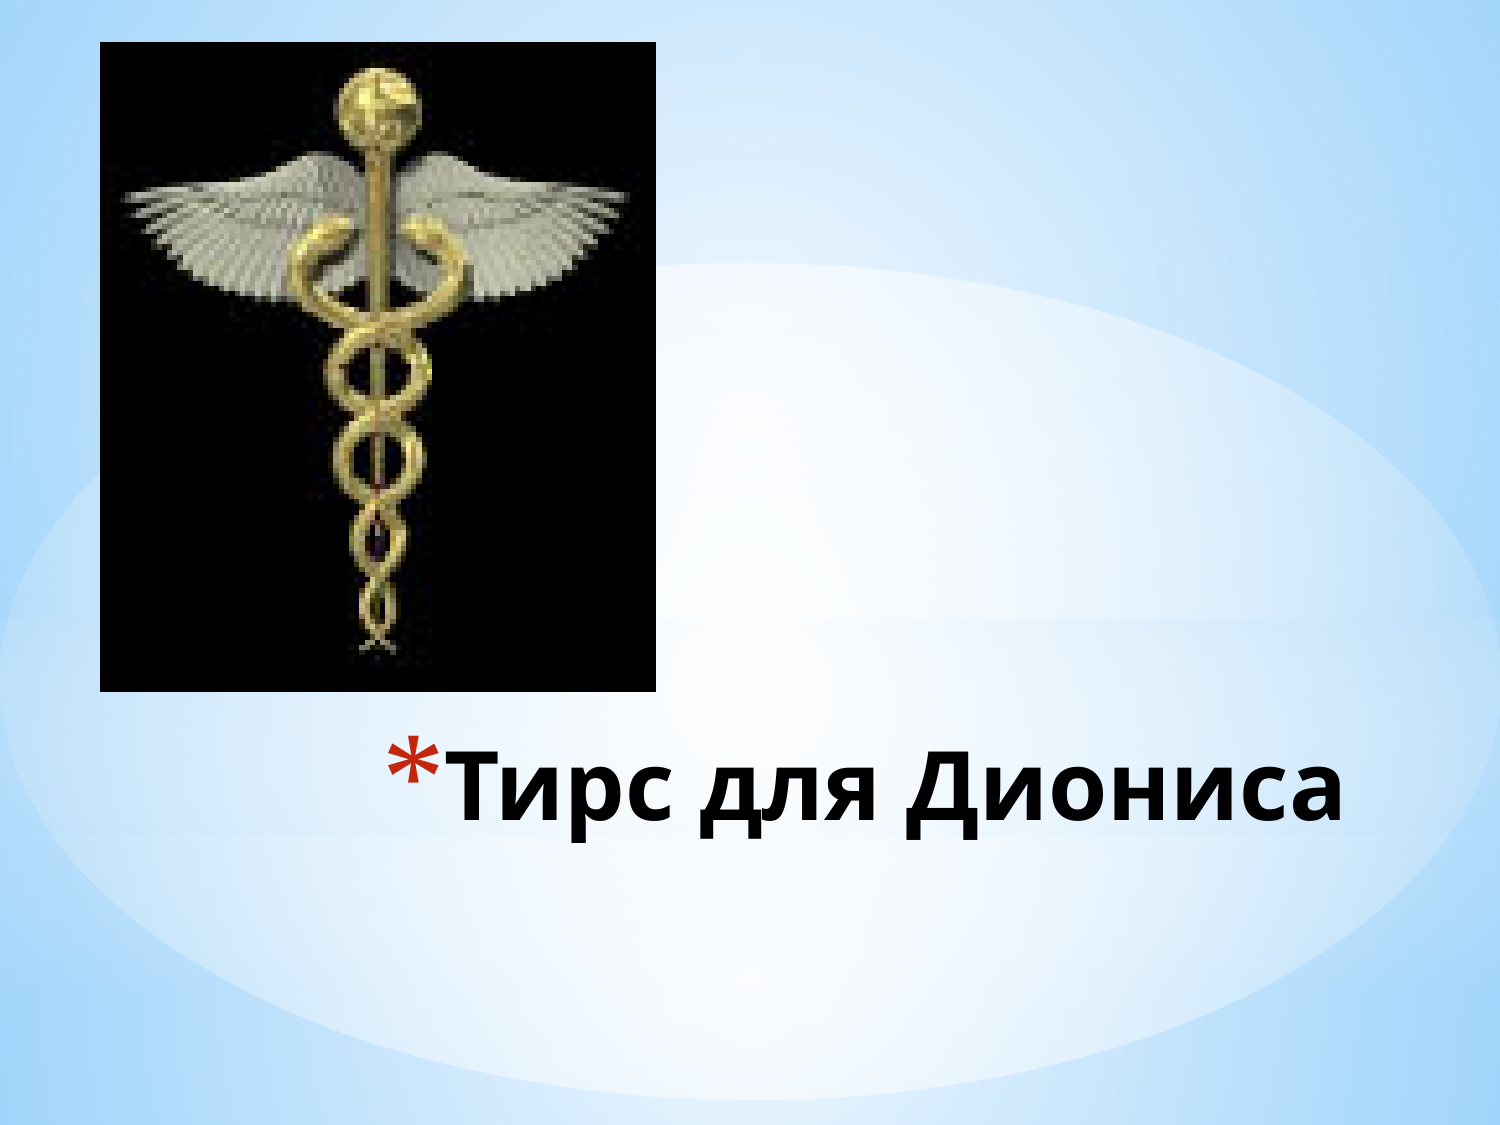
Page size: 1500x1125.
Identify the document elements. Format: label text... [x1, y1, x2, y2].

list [100, 42, 656, 692]
title Тирс для Диониса [294, 717, 1363, 905]
